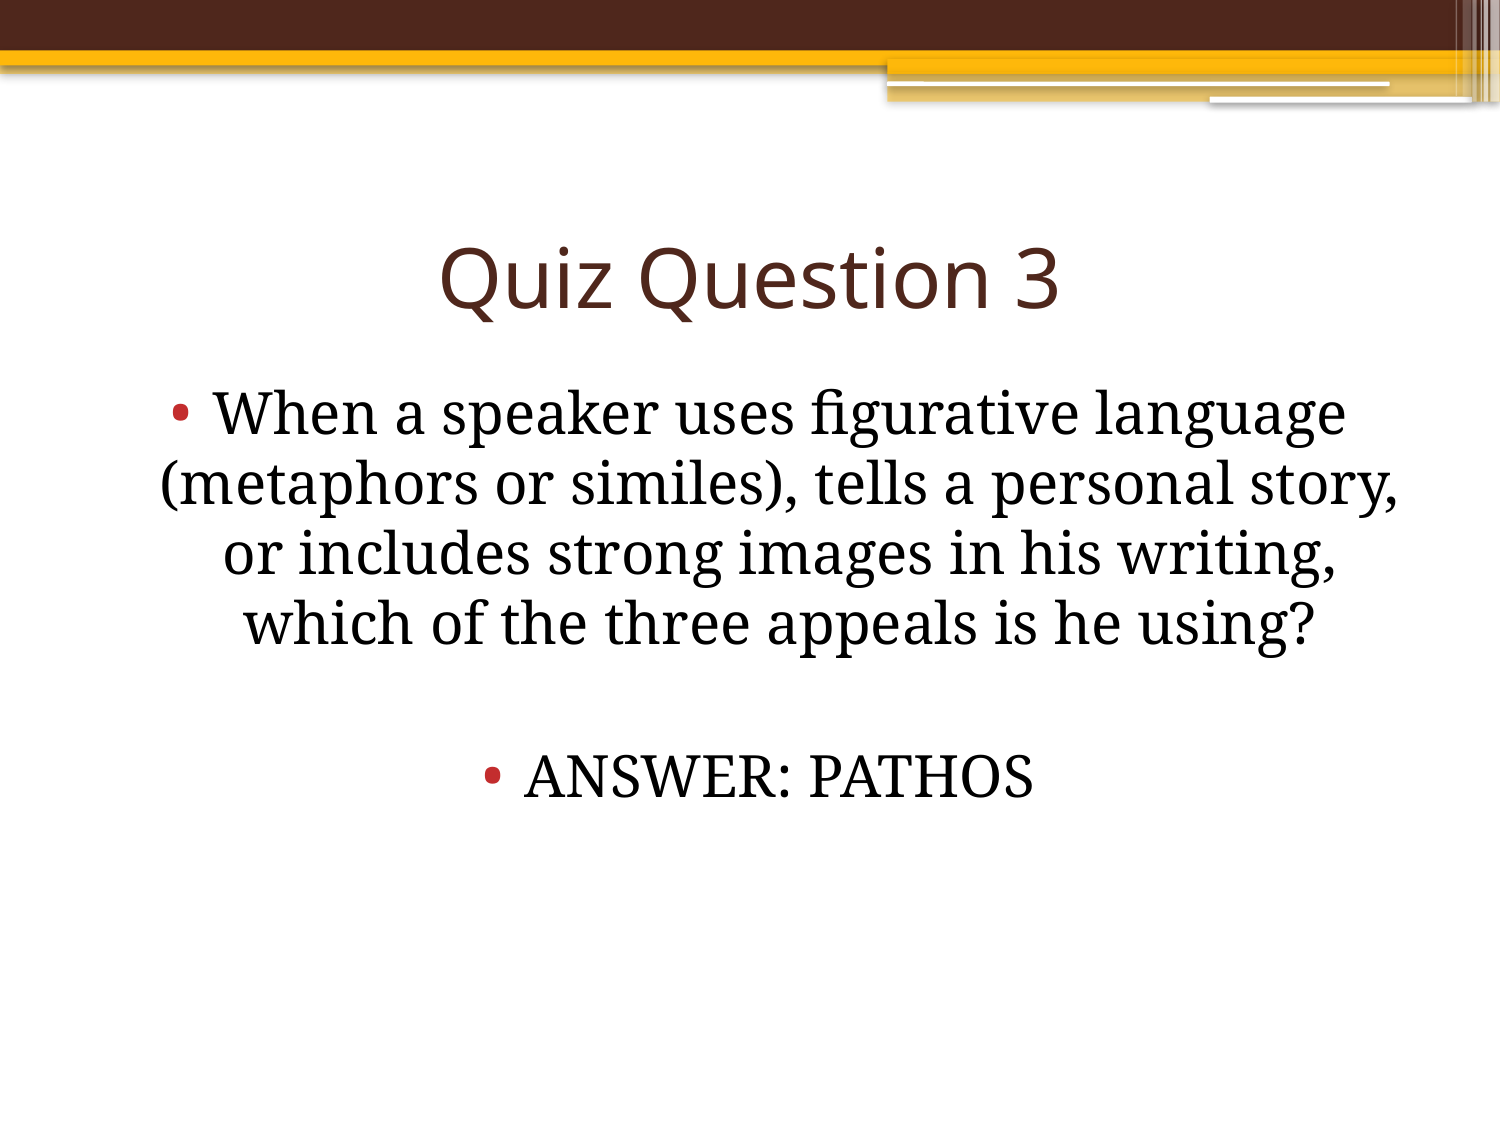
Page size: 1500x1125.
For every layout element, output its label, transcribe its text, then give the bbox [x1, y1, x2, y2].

title Quiz Question 3 [75, 187, 1425, 363]
list When a speaker uses figurative language (metaphors or similes), tells a personal story, or includes strong images in his writing, which of the three appeals is he using? ANSWER: PATHOS [75, 368, 1425, 1079]
